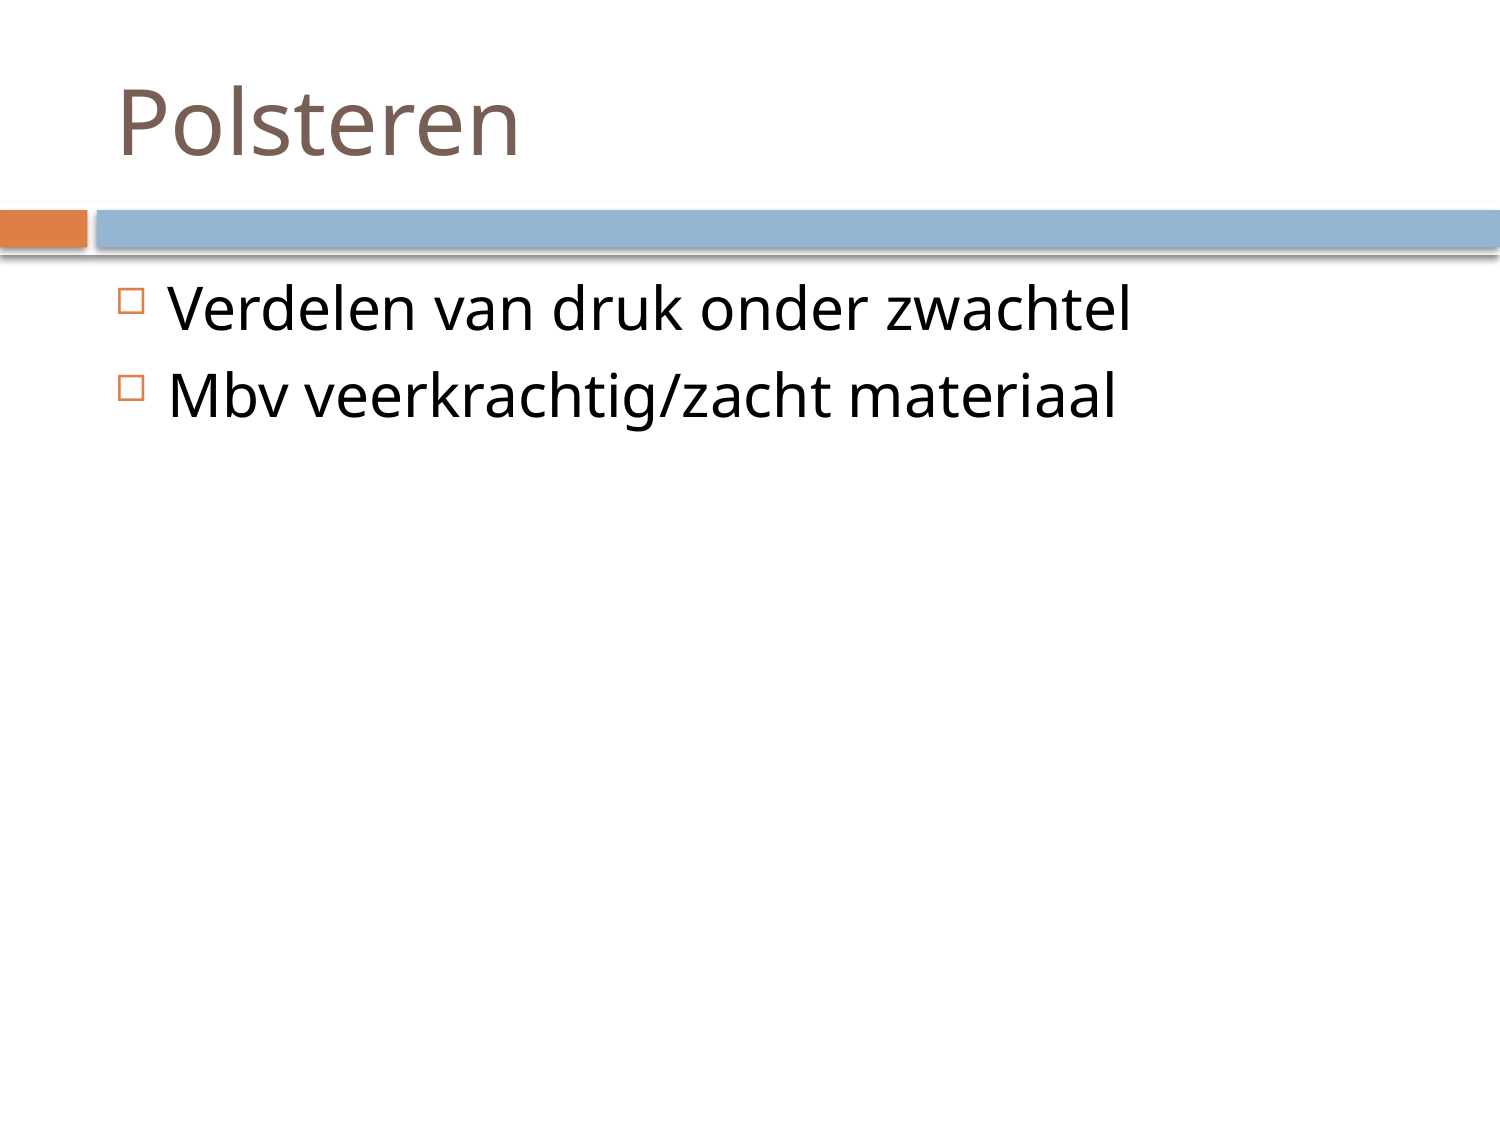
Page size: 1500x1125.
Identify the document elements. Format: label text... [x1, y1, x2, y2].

title Polsteren [100, 37, 1438, 200]
list Verdelen van druk onder zwachtel Mbv veerkrachtig/zacht materiaal [100, 262, 1438, 1000]
